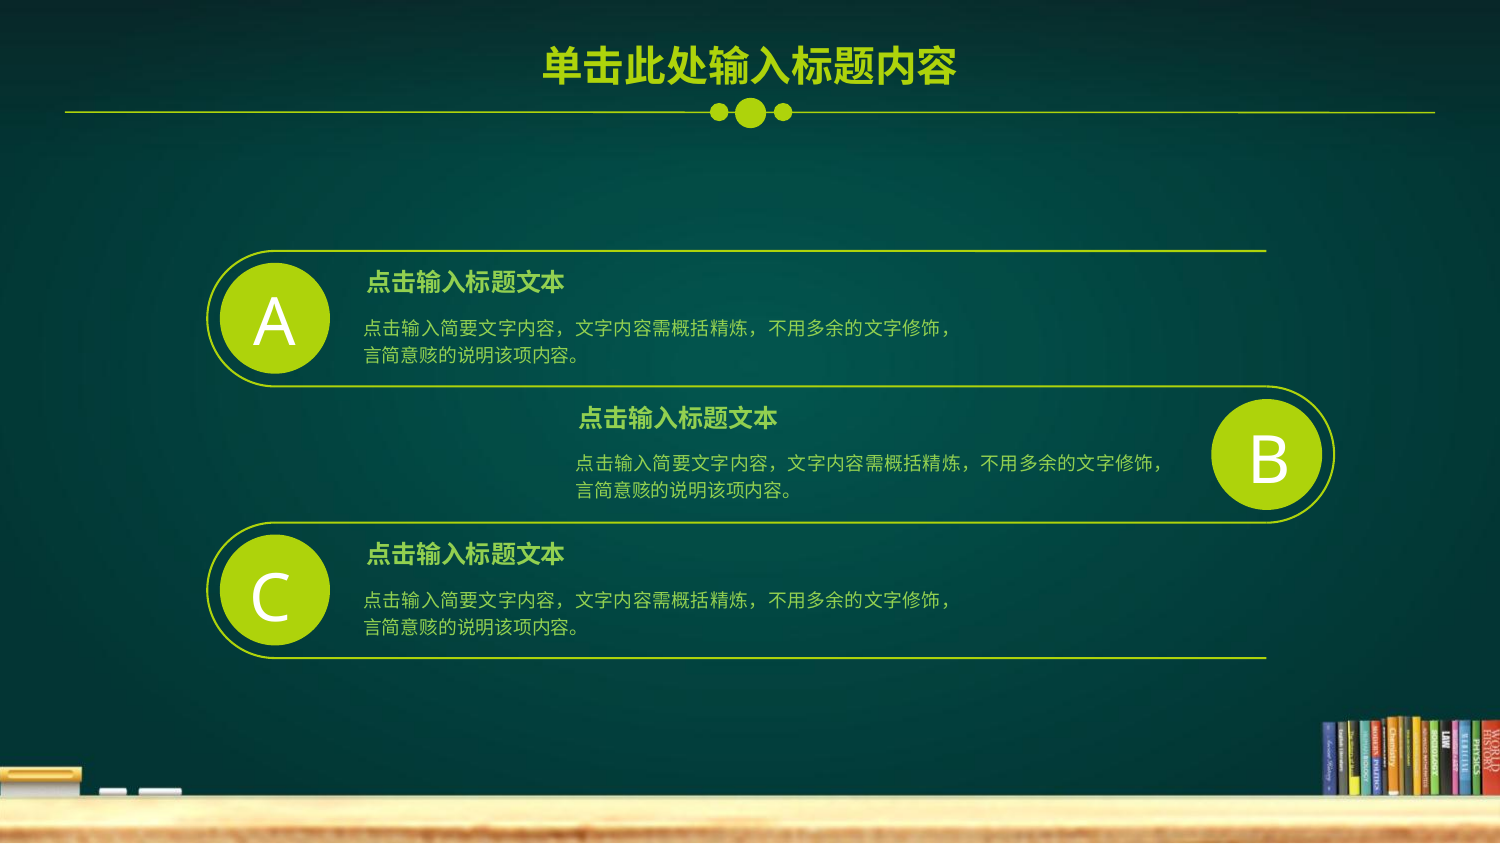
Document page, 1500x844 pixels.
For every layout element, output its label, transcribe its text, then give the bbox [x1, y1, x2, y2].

text_box C [243, 554, 299, 635]
text_box 单击此处输入标题内容 [526, 32, 974, 97]
text_box [219, 534, 331, 646]
text_box 点击输入简要文字内容，文字内容需概括精炼，不用多余的文字修饰，言简意赅的说明该项内容。 [348, 576, 975, 646]
text_box A [247, 279, 303, 360]
text_box 点击输入标题文本 [563, 394, 794, 440]
text_box [219, 262, 331, 374]
text_box 点击输入简要文字内容，文字内容需概括精炼，不用多余的文字修饰，言简意赅的说明该项内容。 [561, 440, 1188, 509]
text_box B [1241, 416, 1298, 497]
text_box [1266, 386, 1335, 523]
text_box 点击输入标题文本 [351, 259, 581, 305]
text_box 点击输入简要文字内容，文字内容需概括精炼，不用多余的文字修饰，言简意赅的说明该项内容。 [348, 304, 975, 374]
text_box 点击输入标题文本 [351, 531, 581, 576]
text_box [207, 250, 275, 387]
picture [0, 0, 1500, 844]
text_box [1211, 399, 1323, 510]
text_box [207, 522, 275, 659]
